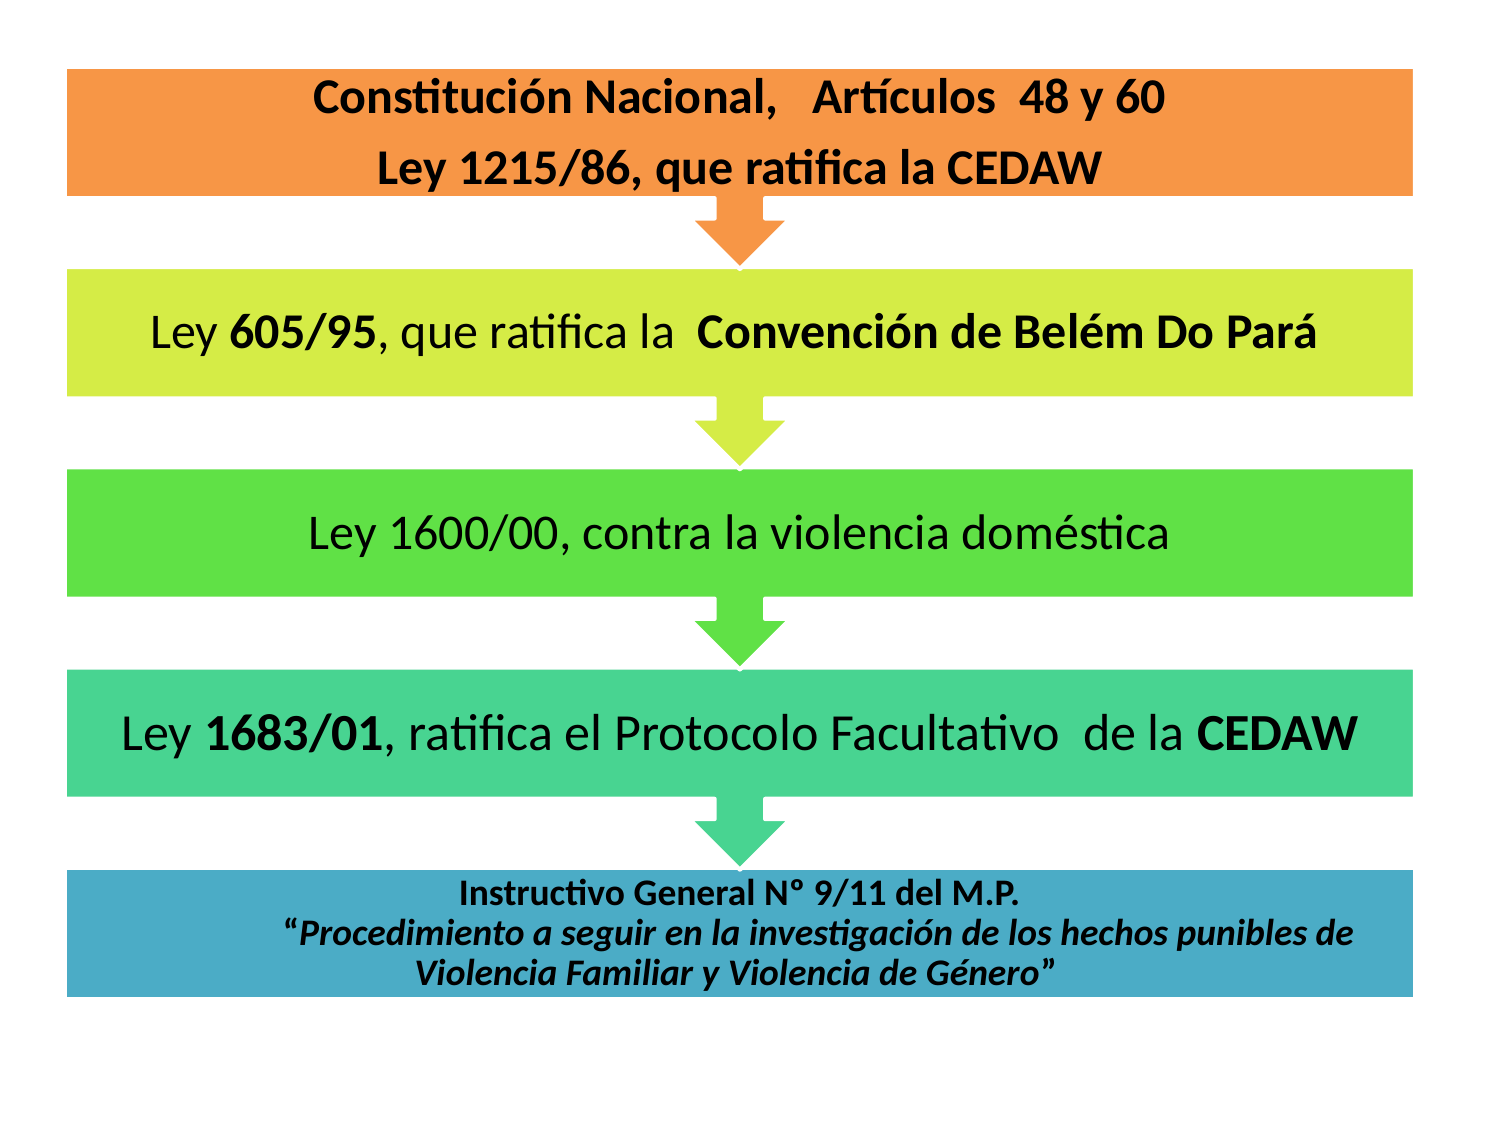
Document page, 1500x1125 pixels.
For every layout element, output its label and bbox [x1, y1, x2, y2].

list [64, 66, 1416, 1000]
